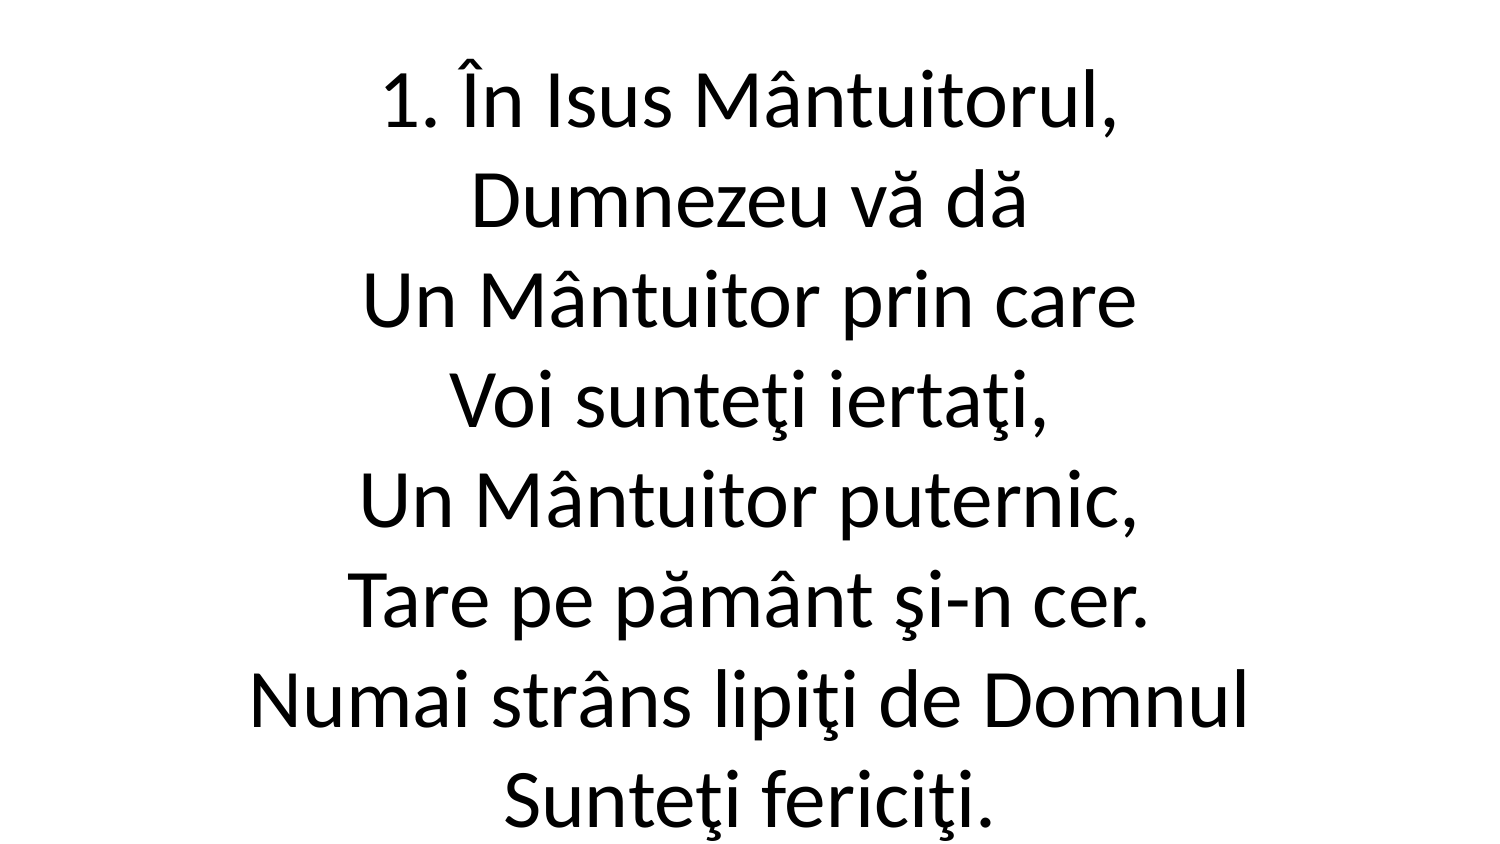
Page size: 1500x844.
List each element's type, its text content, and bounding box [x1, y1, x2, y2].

text_box 1. În Isus Mântuitorul, Dumnezeu vă dă Un Mântuitor prin care Voi sunteţi iertaţi, Un Mântuitor puternic, Tare pe pământ şi-n cer. Numai strâns lipiţi de Domnul Sunteţi fericiţi. [233, 0, 1267, 844]
